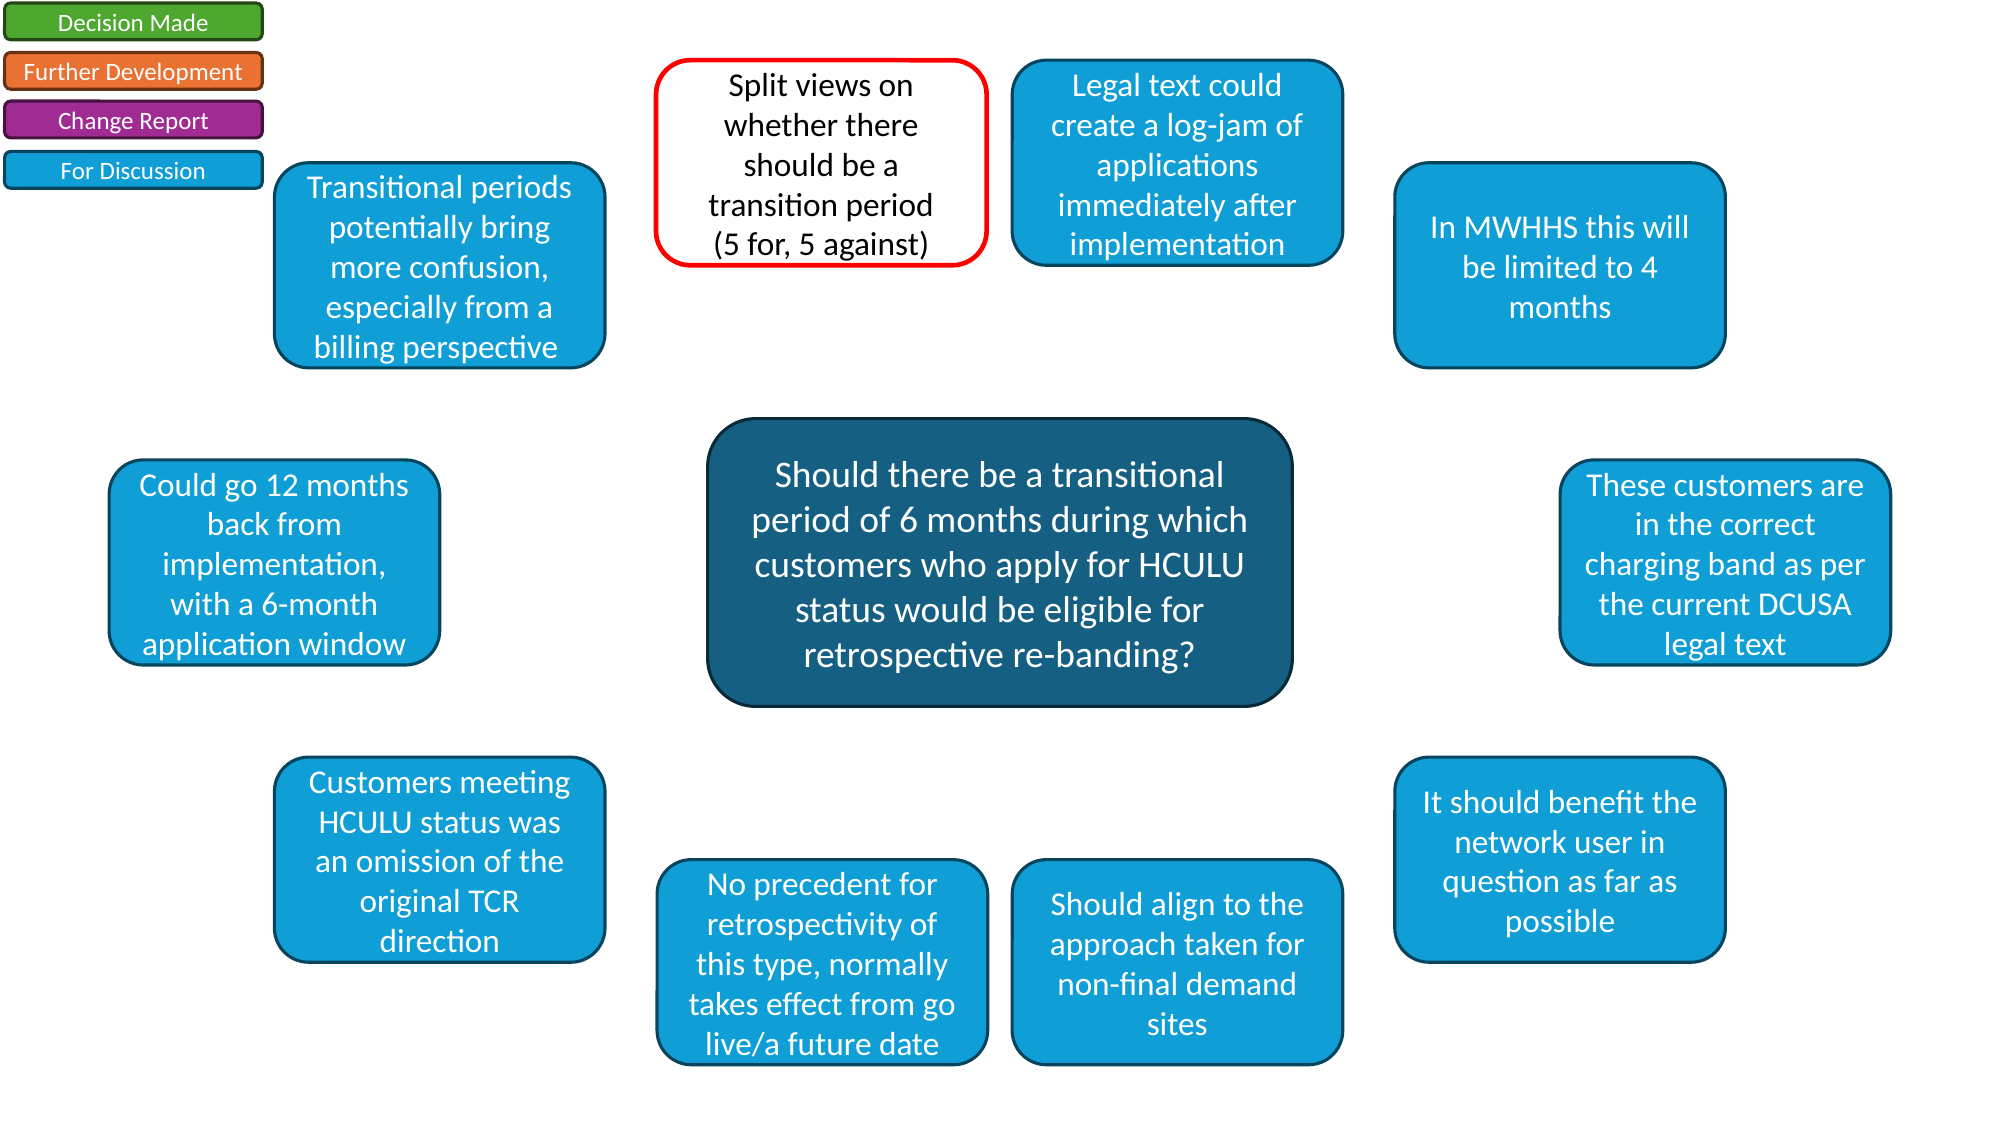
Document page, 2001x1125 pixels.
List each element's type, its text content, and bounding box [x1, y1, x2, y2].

text_box Decision Made [2, 1, 264, 42]
text_box Transitional periods potentially bring more confusion, especially from a billing perspective [272, 161, 607, 370]
text_box Change Report [2, 99, 264, 140]
text_box In MWHHS this will be limited to 4 months [1393, 161, 1727, 370]
text_box These customers are in the correct charging band as per the current DCUSA legal text [1558, 458, 1893, 667]
text_box Customers meeting HCULU status was an omission of the original TCR direction [272, 755, 607, 964]
text_box Further Development [2, 50, 264, 91]
text_box It should benefit the network user in question as far as possible [1393, 755, 1727, 964]
text_box For Discussion [2, 149, 264, 190]
text_box No precedent for retrospectivity of this type, normally takes effect from go live/a future date [655, 858, 990, 1067]
text_box Could go 12 months back from implementation, with a 6-month application window [107, 458, 442, 667]
text_box Legal text could create a log-jam of applications immediately after implementation [1010, 58, 1345, 267]
text_box Split views on whether there should be a transition period (5 for, 5 against) [654, 58, 989, 267]
text_box Should there be a transitional period of 6 months during which customers who apply for HCULU status would be eligible for retrospective re-banding? [706, 417, 1294, 708]
text_box Should align to the approach taken for non-final demand sites [1010, 858, 1345, 1067]
